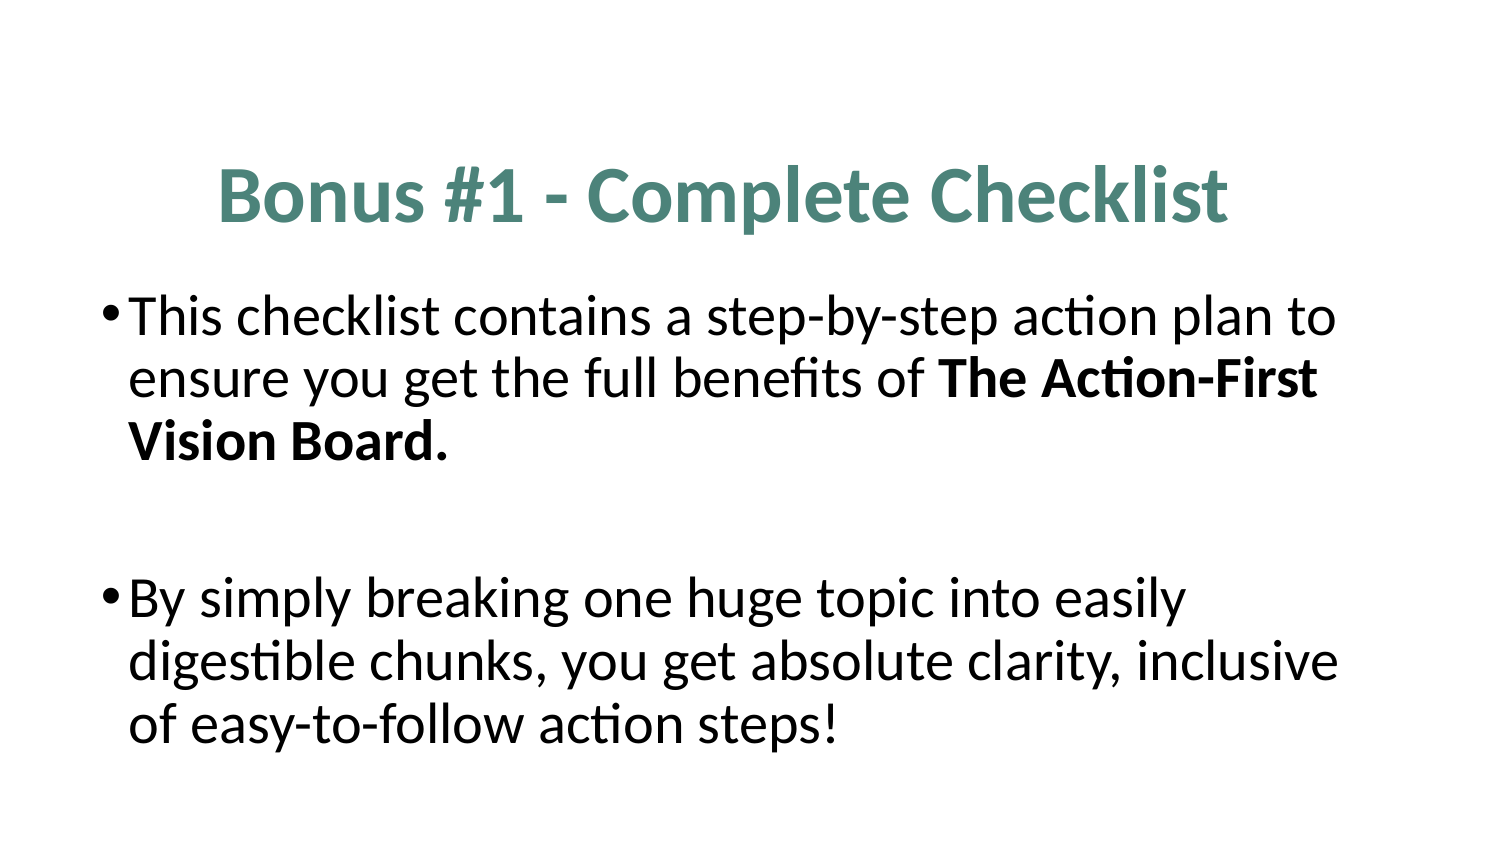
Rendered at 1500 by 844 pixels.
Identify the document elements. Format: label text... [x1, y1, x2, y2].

text_box Bonus #1 - Complete Checklist [206, 146, 1500, 264]
list This checklist contains a step-by-step action plan to ensure you get the full benefits of The Action-First Vision Board. By simply breaking one huge topic into easily digestible chunks, you get absolute clarity, inclusive of easy-to-follow action steps! [85, 277, 1380, 844]
